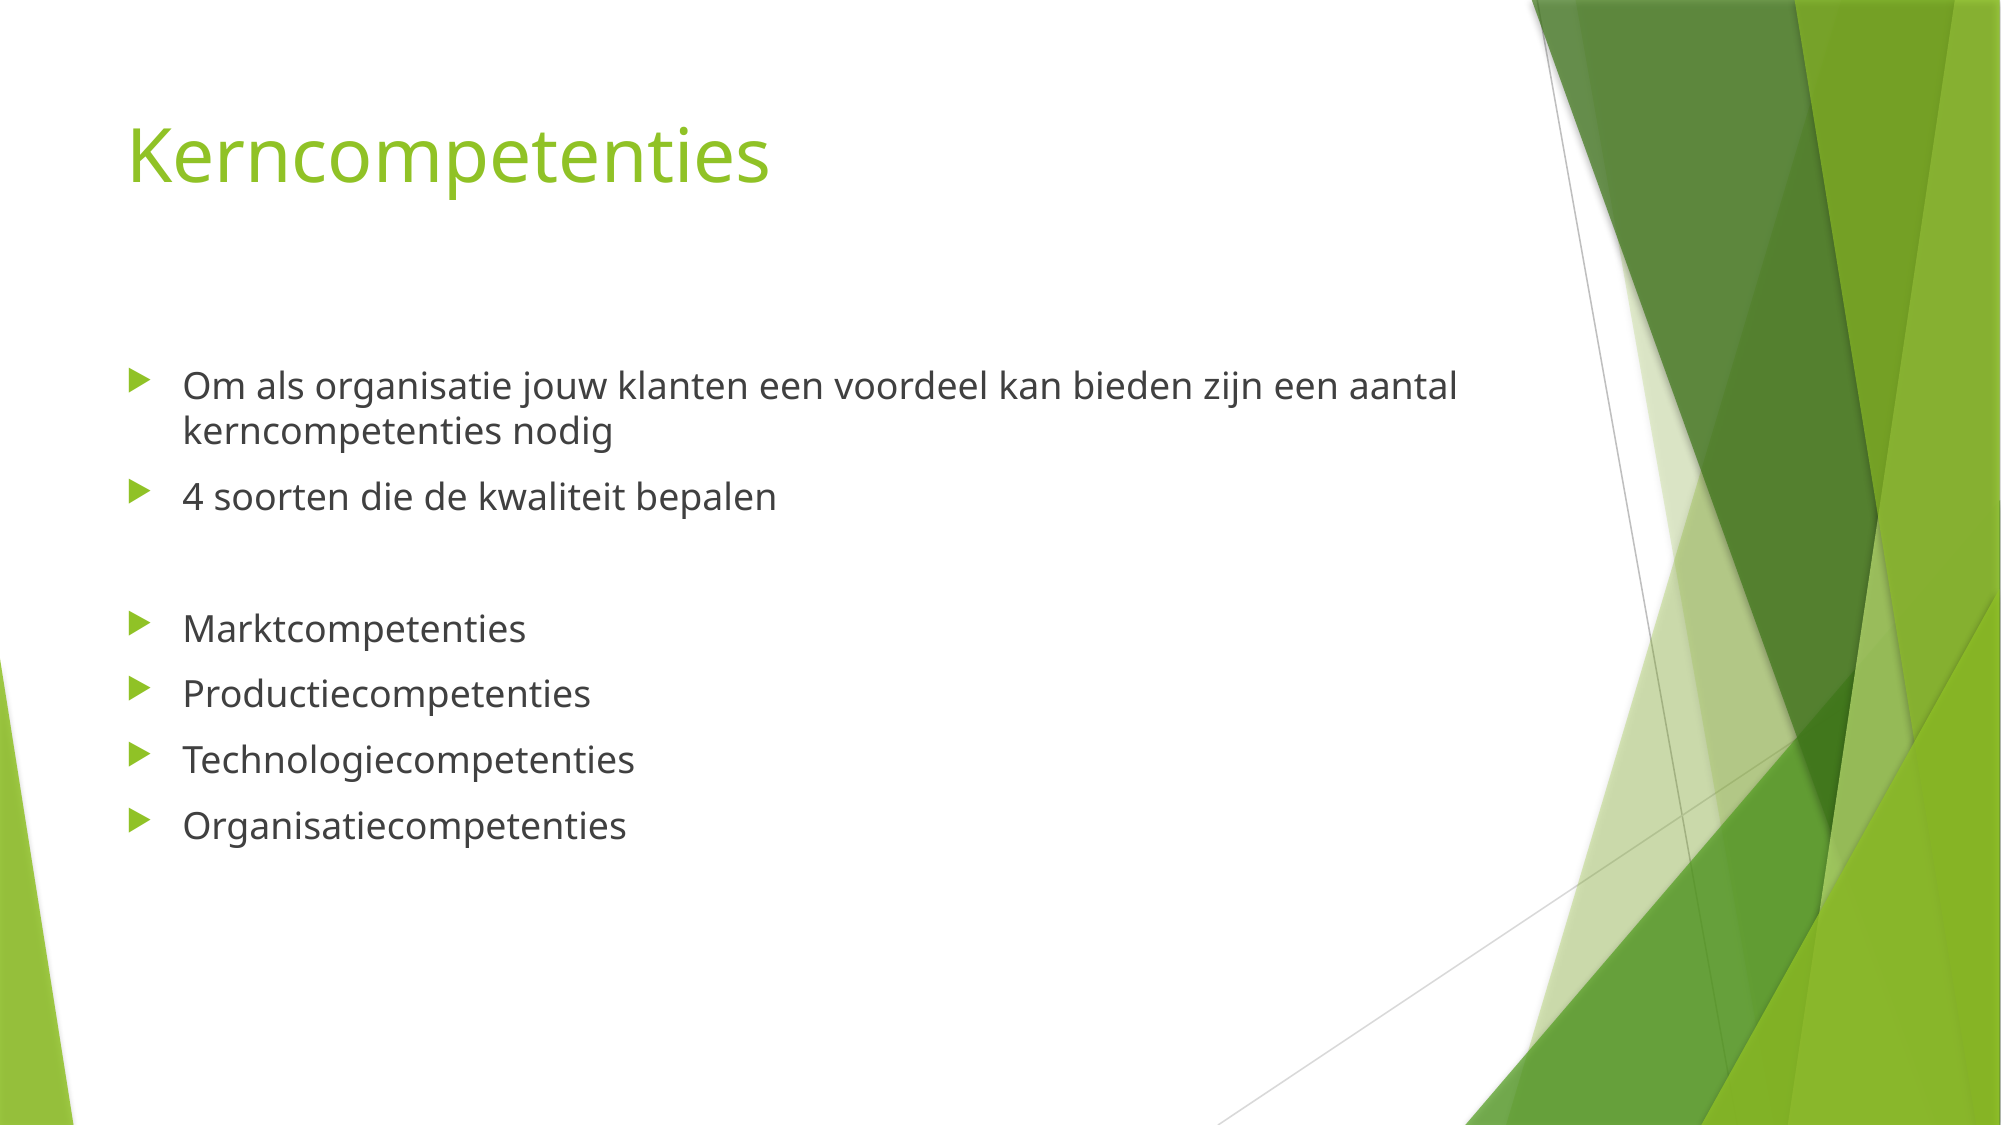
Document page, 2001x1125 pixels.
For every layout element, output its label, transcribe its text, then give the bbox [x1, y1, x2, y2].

title Kerncompetenties [111, 99, 1522, 317]
list Om als organisatie jouw klanten een voordeel kan bieden zijn een aantal kerncompetenties nodig 4 soorten die de kwaliteit bepalen Marktcompetenties Productiecompetenties Technologiecompetenties Organisatiecompetenties [111, 354, 1522, 992]
